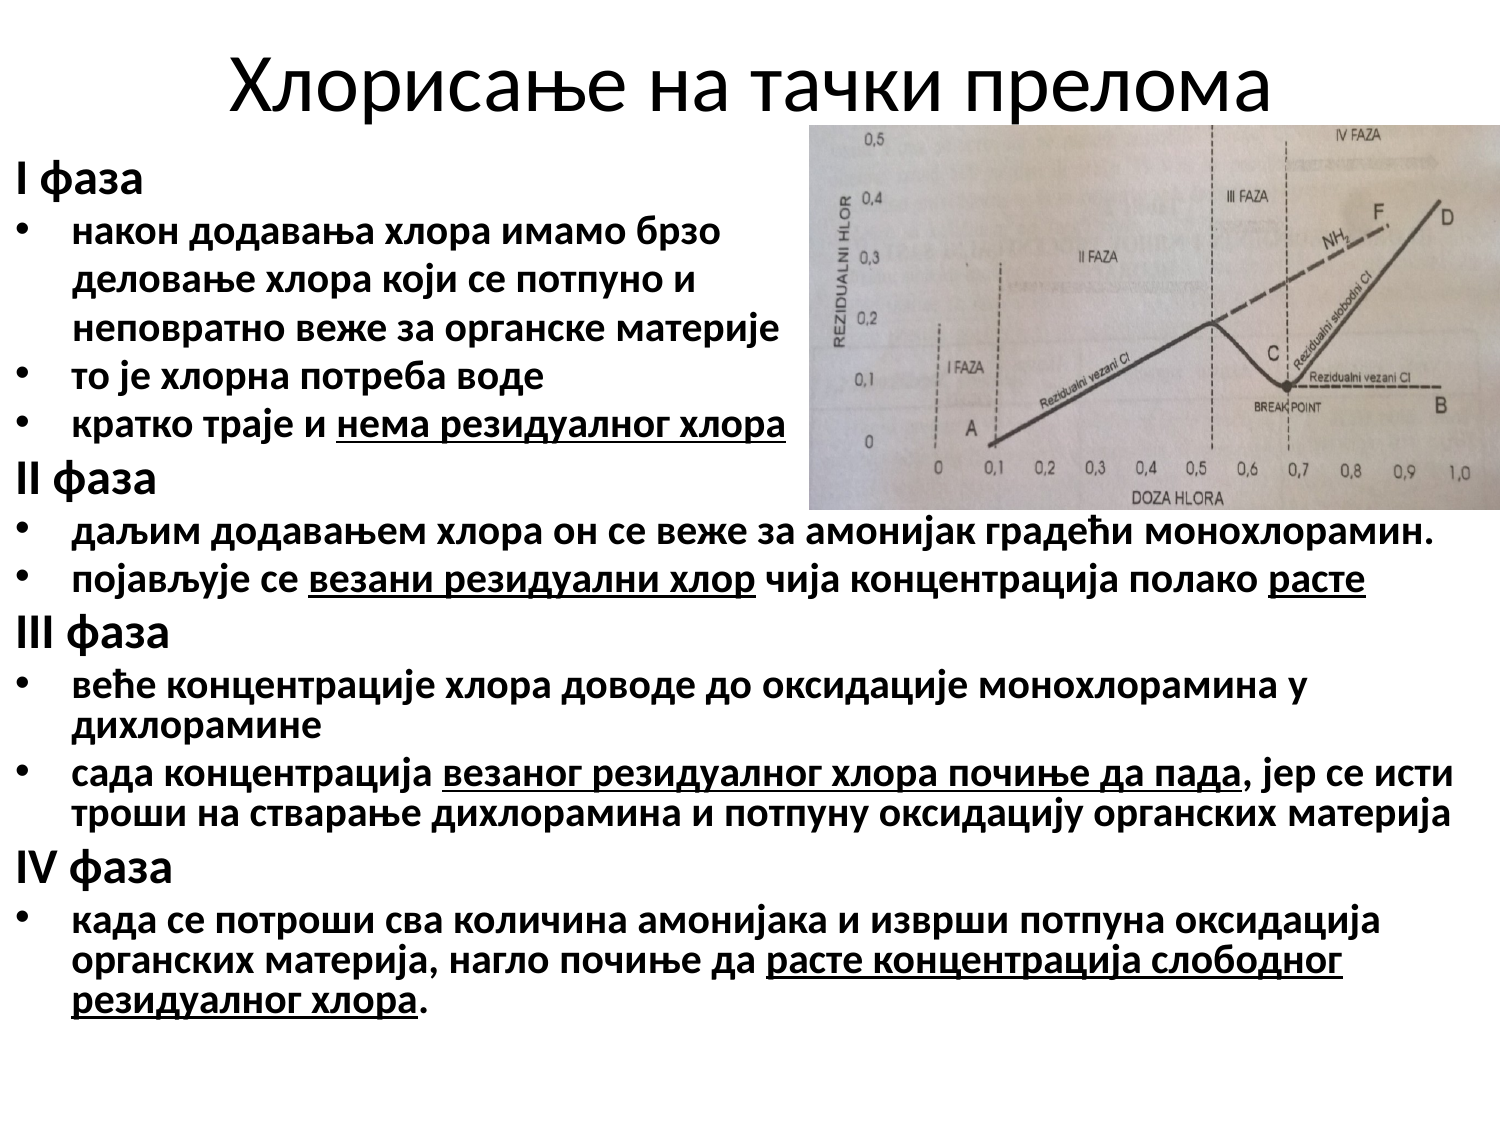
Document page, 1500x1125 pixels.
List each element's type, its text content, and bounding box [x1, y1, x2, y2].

list I фаза након додавања хлора имамо брзо деловање хлора који се потпуно и неповратно веже за органске материје то је хлорна потреба воде кратко траје и нема резидуалног хлора II фаза даљим додавањем хлора он се веже за амонијак градећи монохлорамин. појављује се везани резидуални хлор чија концентрација полако расте III фаза веће концентрације хлора доводе до оксидације монохлорамина у дихлорамине сада концентрација везаног резидуалног хлора почиње да пада, јер се исти троши на стварање дихлорамина и потпуну оксидацију органских материја IV фаза када се потроши сва количина амонијака и изврши потпуна оксидација органских материја, нагло почиње да расте концентрација слободног резидуалног хлора. [0, 148, 1500, 1041]
picture [808, 125, 1500, 510]
title Хлорисање на тачки прелома [76, 42, 1428, 114]
